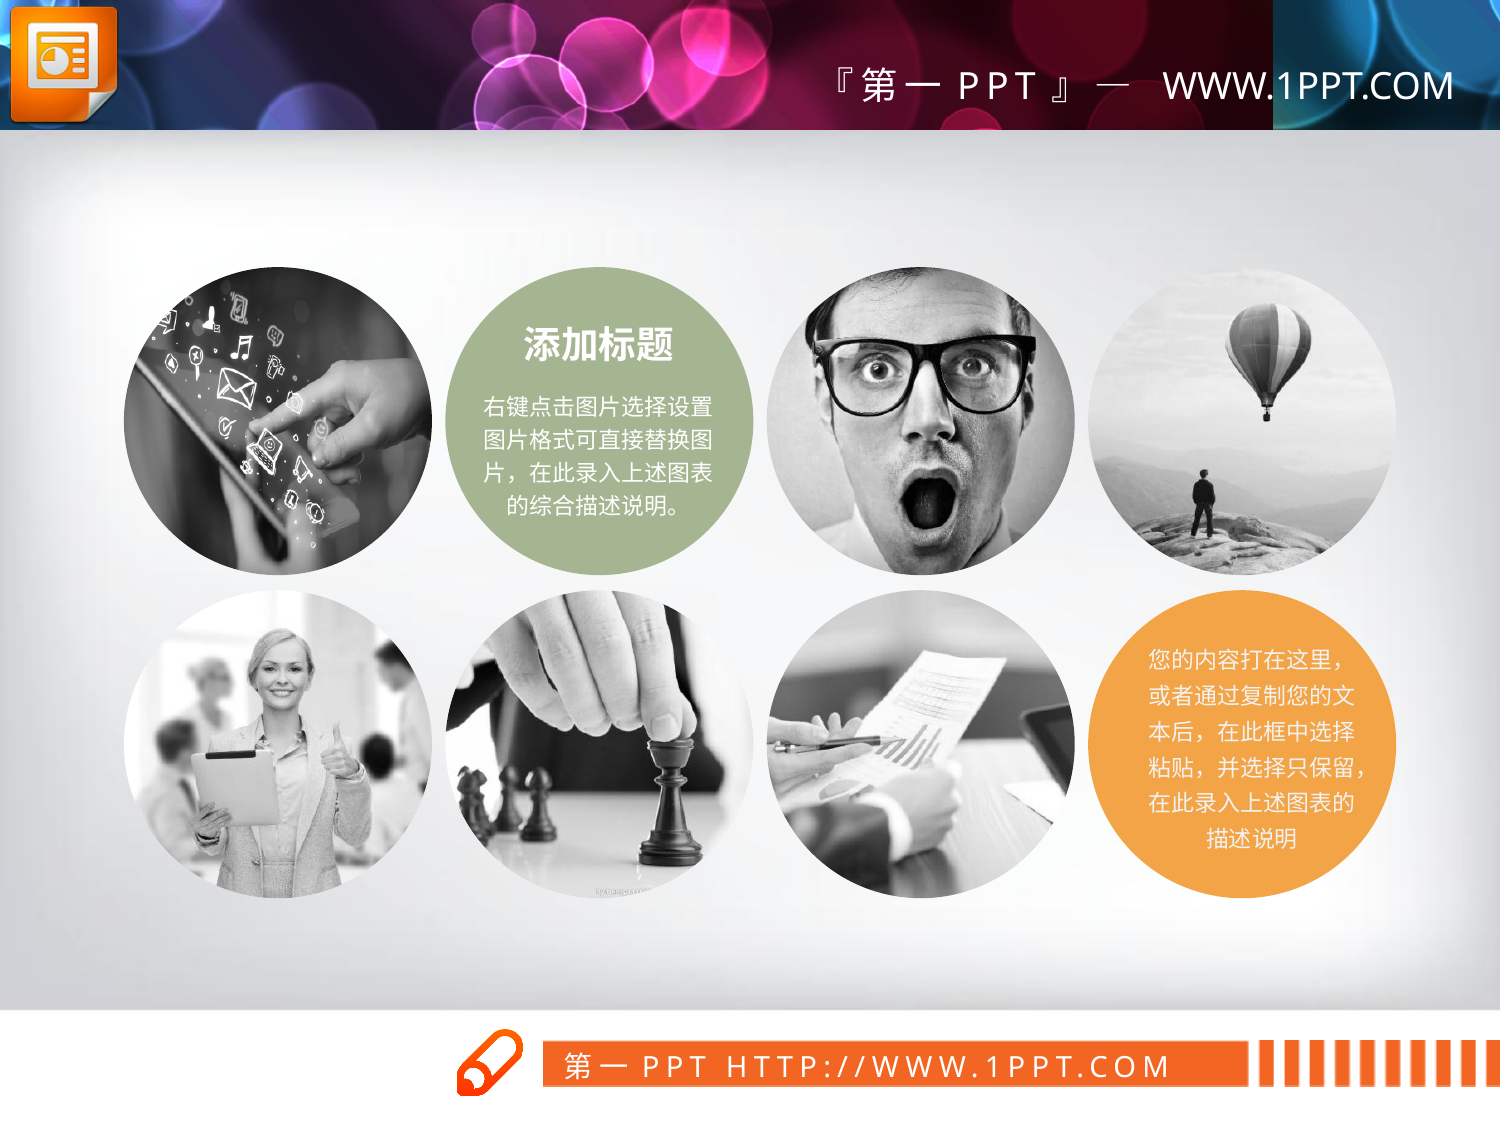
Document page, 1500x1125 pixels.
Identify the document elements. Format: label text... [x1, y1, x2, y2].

text_box [1140, 860, 1344, 899]
text_box [445, 267, 754, 493]
picture [543, 1040, 1500, 1087]
text_box [485, 525, 714, 576]
text_box 添加标题 [512, 315, 686, 372]
text_box [123, 267, 432, 576]
text_box [1138, 590, 1346, 630]
text_box [766, 267, 1075, 576]
text_box [1088, 640, 1128, 848]
text_box 右键点击图片选择设置图片格式可直接替换图片，在此录入上述图表的综合描述说明。 [461, 381, 736, 525]
text_box 您的内容打在这里，或者通过复制您的文本后，在此框中选择粘贴，并选择只保留，在此录入上述图表的描述说明 [1128, 630, 1376, 860]
text_box [123, 590, 432, 899]
text_box [445, 590, 754, 899]
text_box [1088, 267, 1397, 576]
text_box [766, 590, 1075, 899]
text_box [1376, 667, 1397, 821]
picture [0, 0, 1500, 1012]
